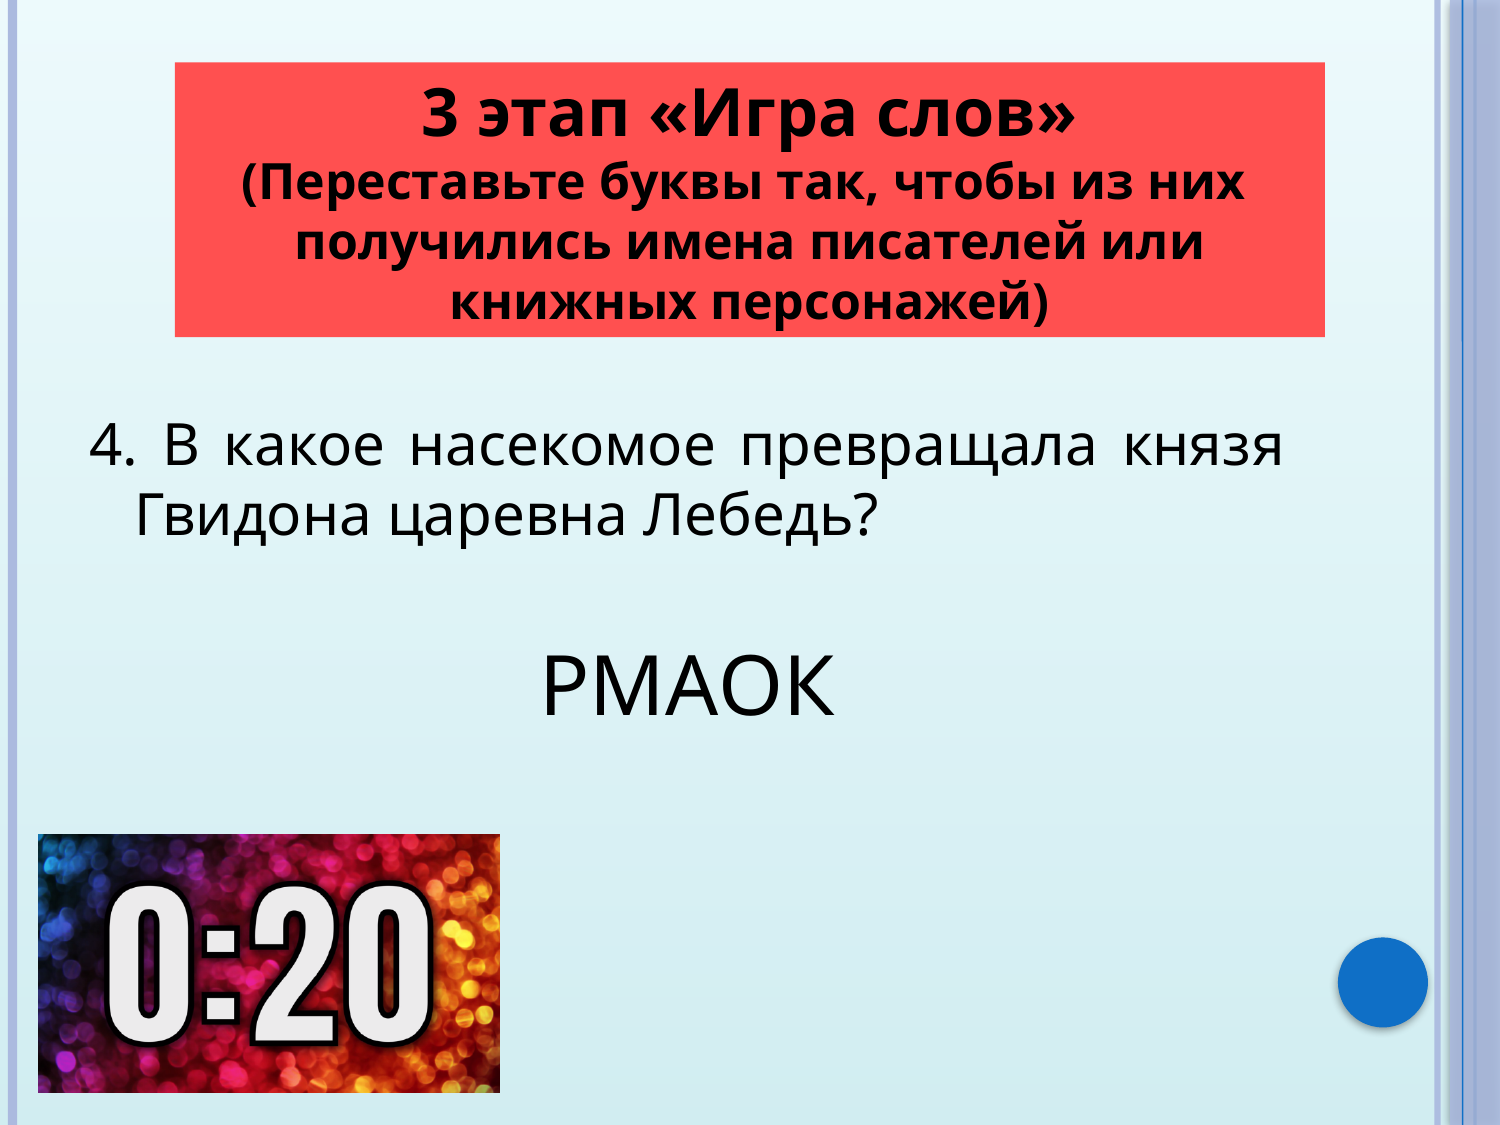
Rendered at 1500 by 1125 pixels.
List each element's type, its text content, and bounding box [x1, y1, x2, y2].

text_box 3 этап «Игра слов» (Переставьте буквы так, чтобы из них получились имена писателей или книжных персонажей) [174, 62, 1325, 338]
list 4. В какое насекомое превращала князя Гвидона царевна Лебедь? РМАОК [75, 399, 1300, 825]
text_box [36, 833, 501, 1095]
